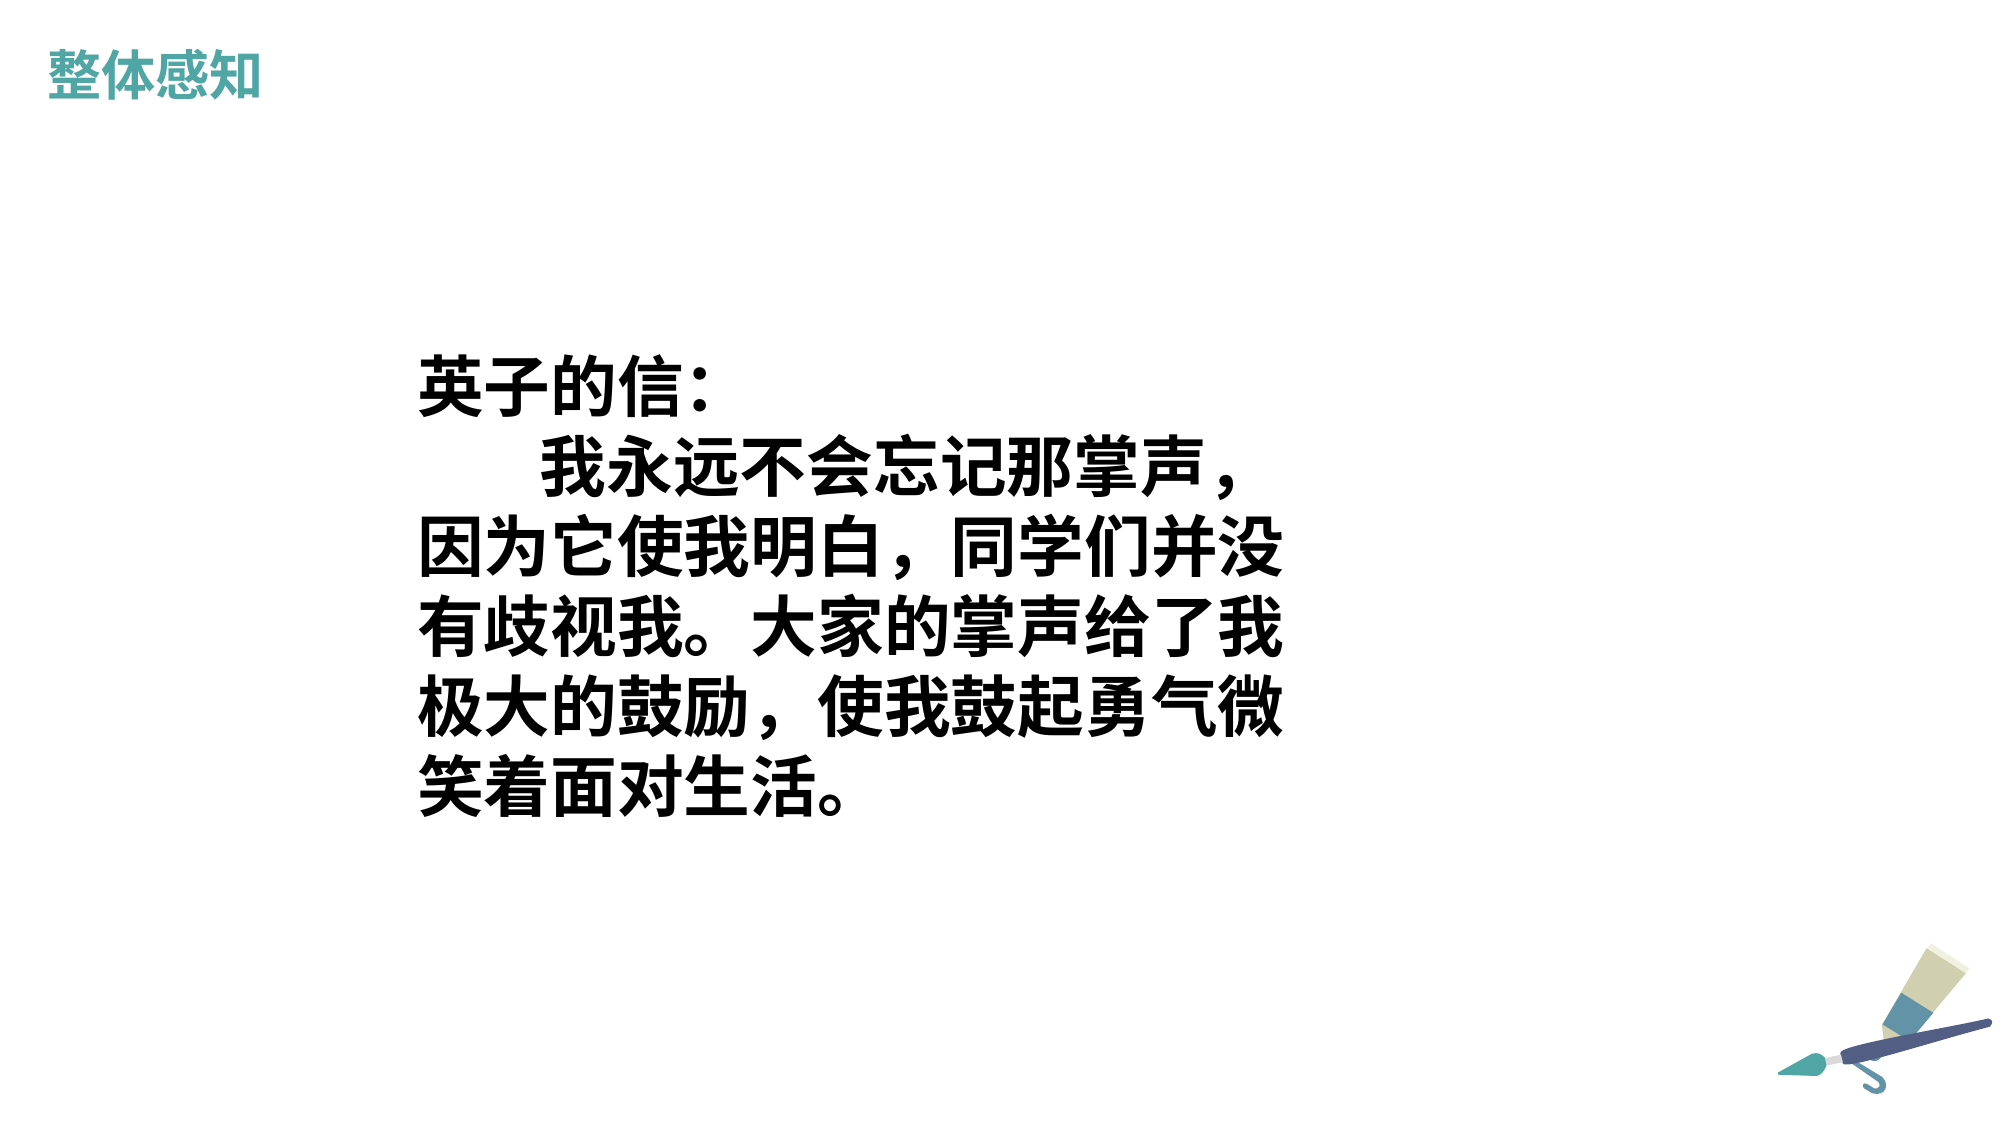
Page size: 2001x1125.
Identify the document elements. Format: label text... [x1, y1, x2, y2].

text_box 整体感知 [32, 33, 347, 114]
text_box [1811, 945, 1974, 1125]
text_box 英子的信： 我永远不会忘记那掌声， 因为它使我明白，同学们并没 有歧视我。大家的掌声给了我 极大的鼓励，使我鼓起勇气微 笑着面对生活。 [402, 337, 1300, 832]
